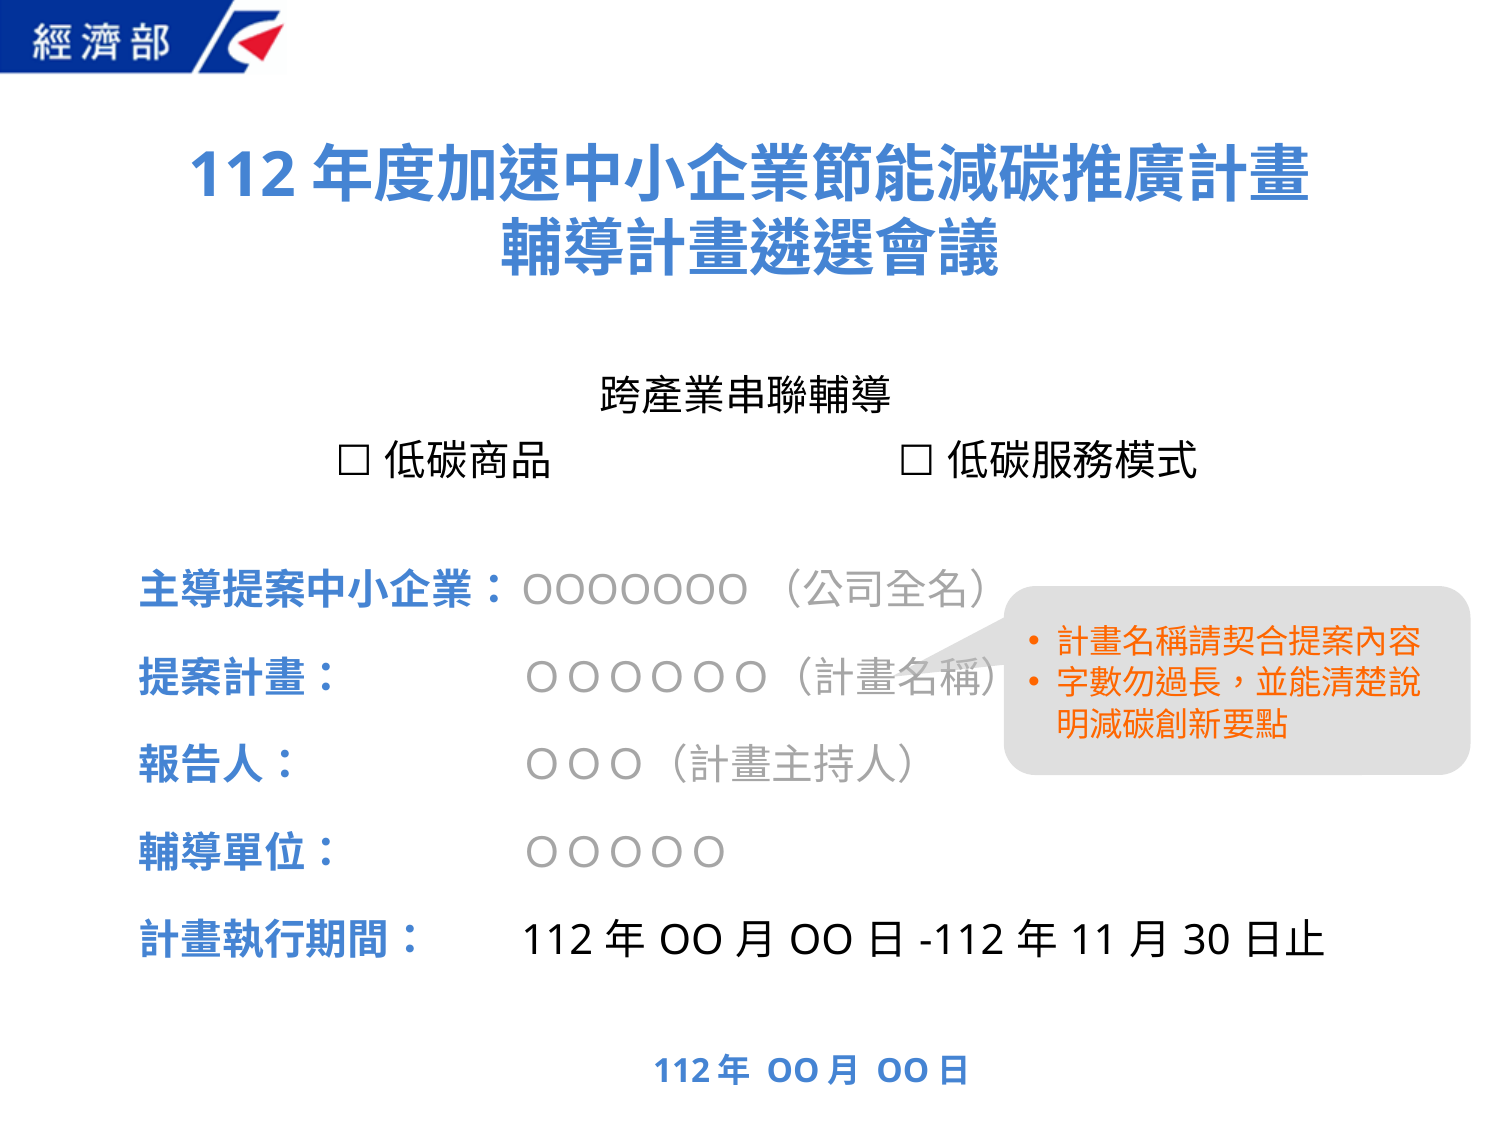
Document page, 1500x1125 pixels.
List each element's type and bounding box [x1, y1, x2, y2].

text_box [17, 0, 1500, 1124]
picture [0, 0, 1500, 1125]
